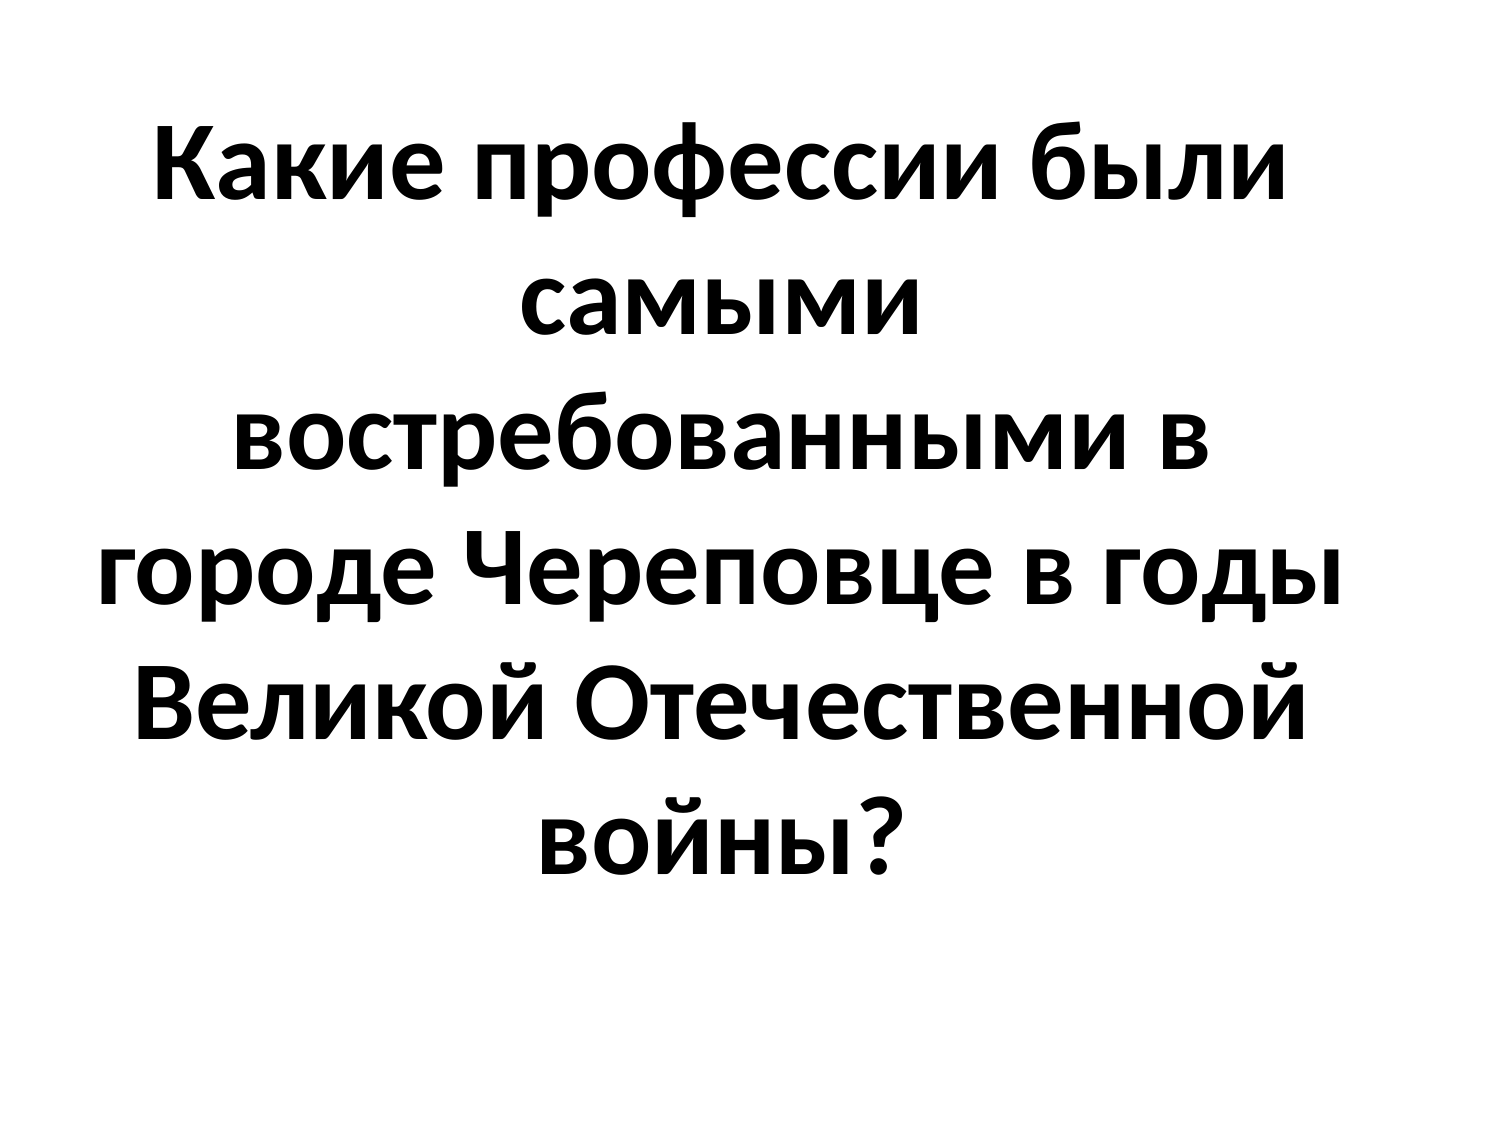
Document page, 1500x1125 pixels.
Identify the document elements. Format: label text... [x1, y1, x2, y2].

title Какие профессии были самыми востребованными в городе Череповце в годы Великой Отечественной войны? [46, 398, 1397, 586]
